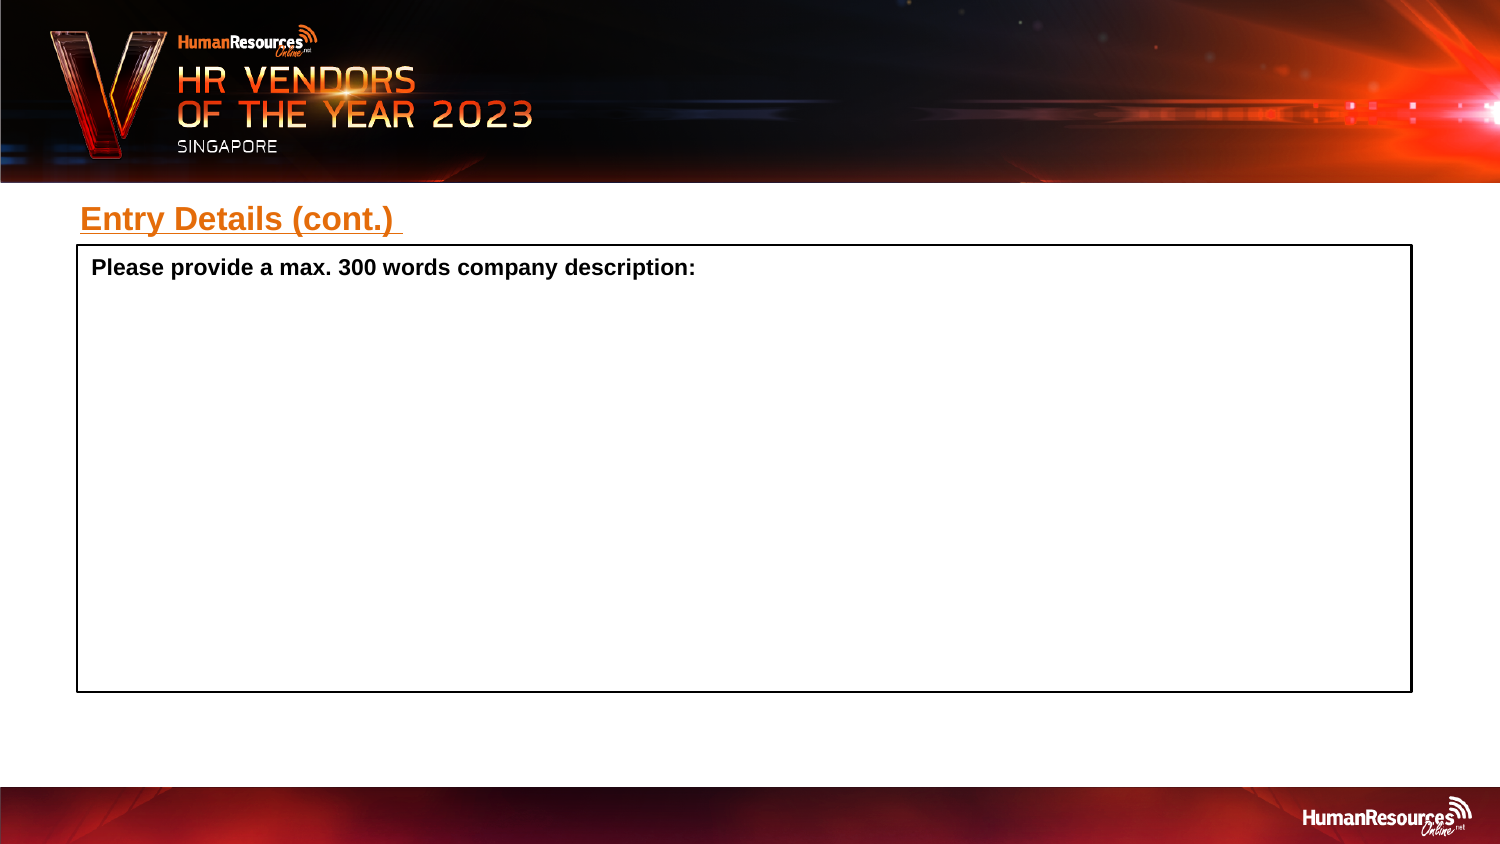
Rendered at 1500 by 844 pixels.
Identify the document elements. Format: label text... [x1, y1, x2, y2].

text_box Entry Details (cont.) [64, 189, 865, 245]
text_box Please provide a max. 300 words company description: [76, 244, 1412, 692]
picture [0, 0, 1500, 844]
